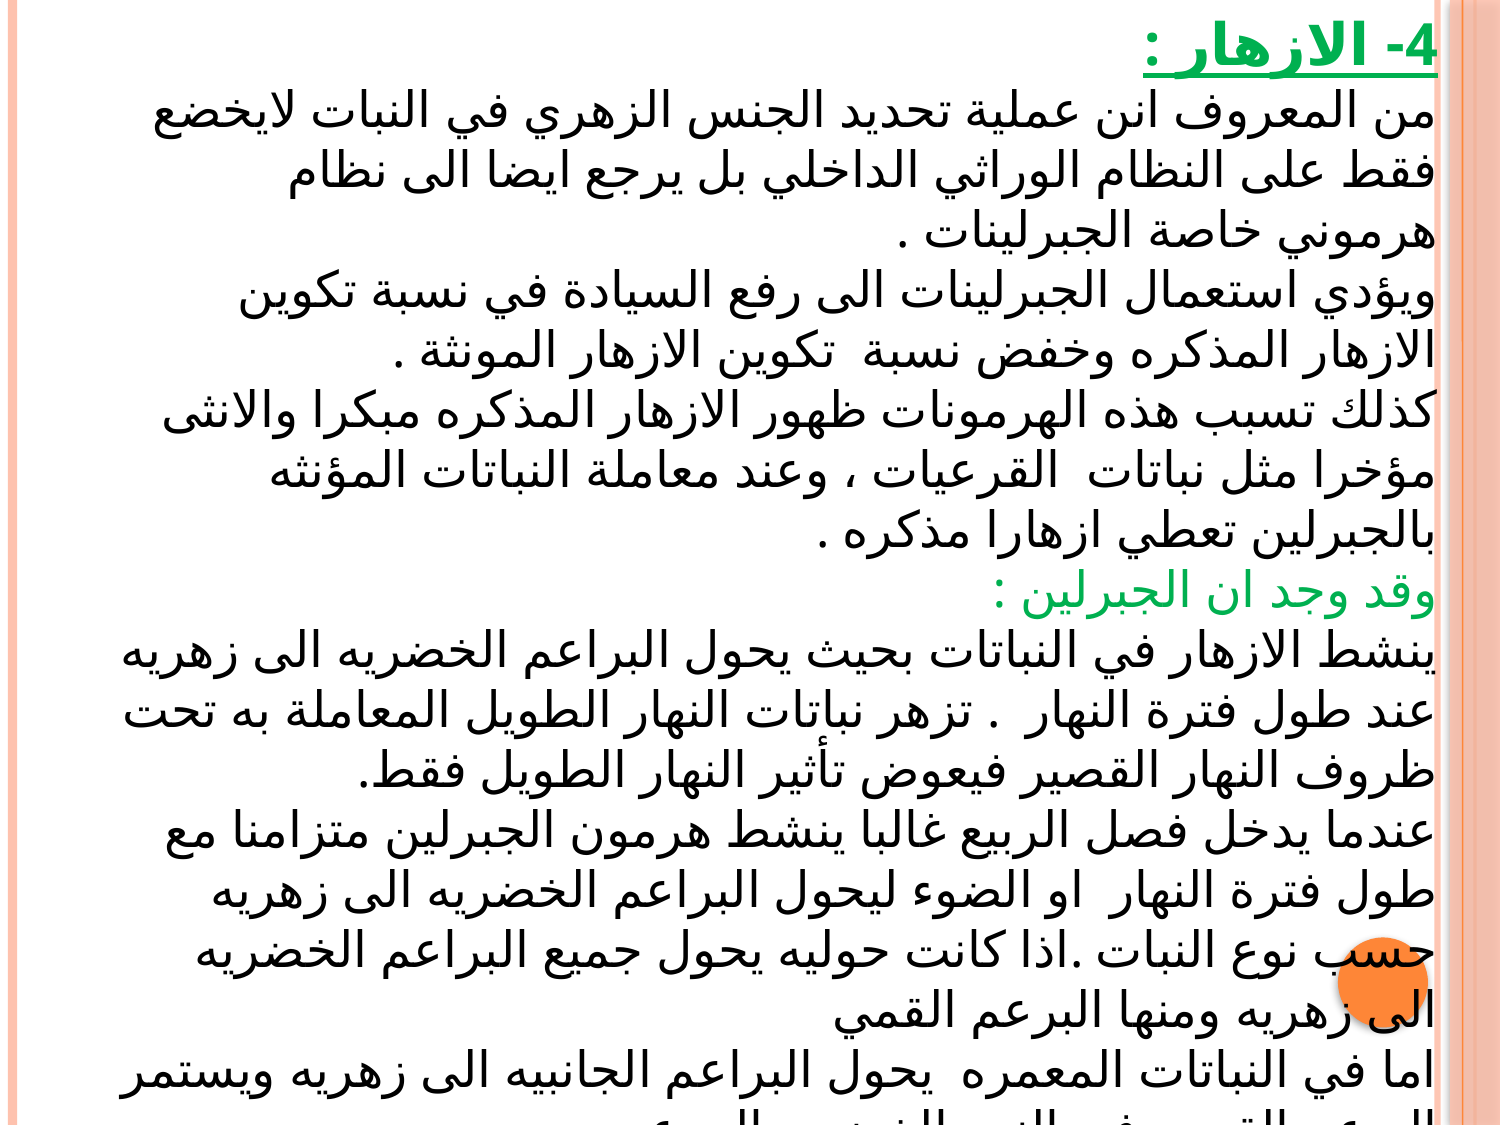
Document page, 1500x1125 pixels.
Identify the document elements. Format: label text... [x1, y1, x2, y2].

text_box 4- الازهار : من المعروف انن عملية تحديد الجنس الزهري في النبات لايخضع فقط على النظام الوراثي الداخلي بل يرجع ايضا الى نظام هرموني خاصة الجبرلينات . ويؤدي استعمال الجبرلينات الى رفع السيادة في نسبة تكوين الازهار المذكره وخفض نسبة تكوين الازهار المونثة . كذلك تسبب هذه الهرمونات ظهور الازهار المذكره مبكرا والانثى مؤخرا مثل نباتات القرعيات ، وعند معاملة النباتات المؤنثه بالجبرلين تعطي ازهارا مذكره . وقد وجد ان الجبرلين : ينشط الازهار في النباتات بحيث يحول البراعم الخضريه الى زهريه عند طول فترة النهار . تزهر نباتات النهار الطويل المعاملة به تحت ظروف النهار القصير فيعوض تأثير النهار الطويل فقط. عندما يدخل فصل الربيع غالبا ينشط هرمون الجبرلين متزامنا مع طول فترة النهار او الضوء ليحول البراعم الخضريه الى زهريه حسب نوع النبات .اذا كانت حوليه يحول جميع البراعم الخضريه الى زهريه ومنها البرعم القمي اما في النباتات المعمره يحول البراعم الجانبيه الى زهريه ويستمر البرعم القمي في النمو الخضري الى عمر معين . [100, 0, 1453, 1125]
